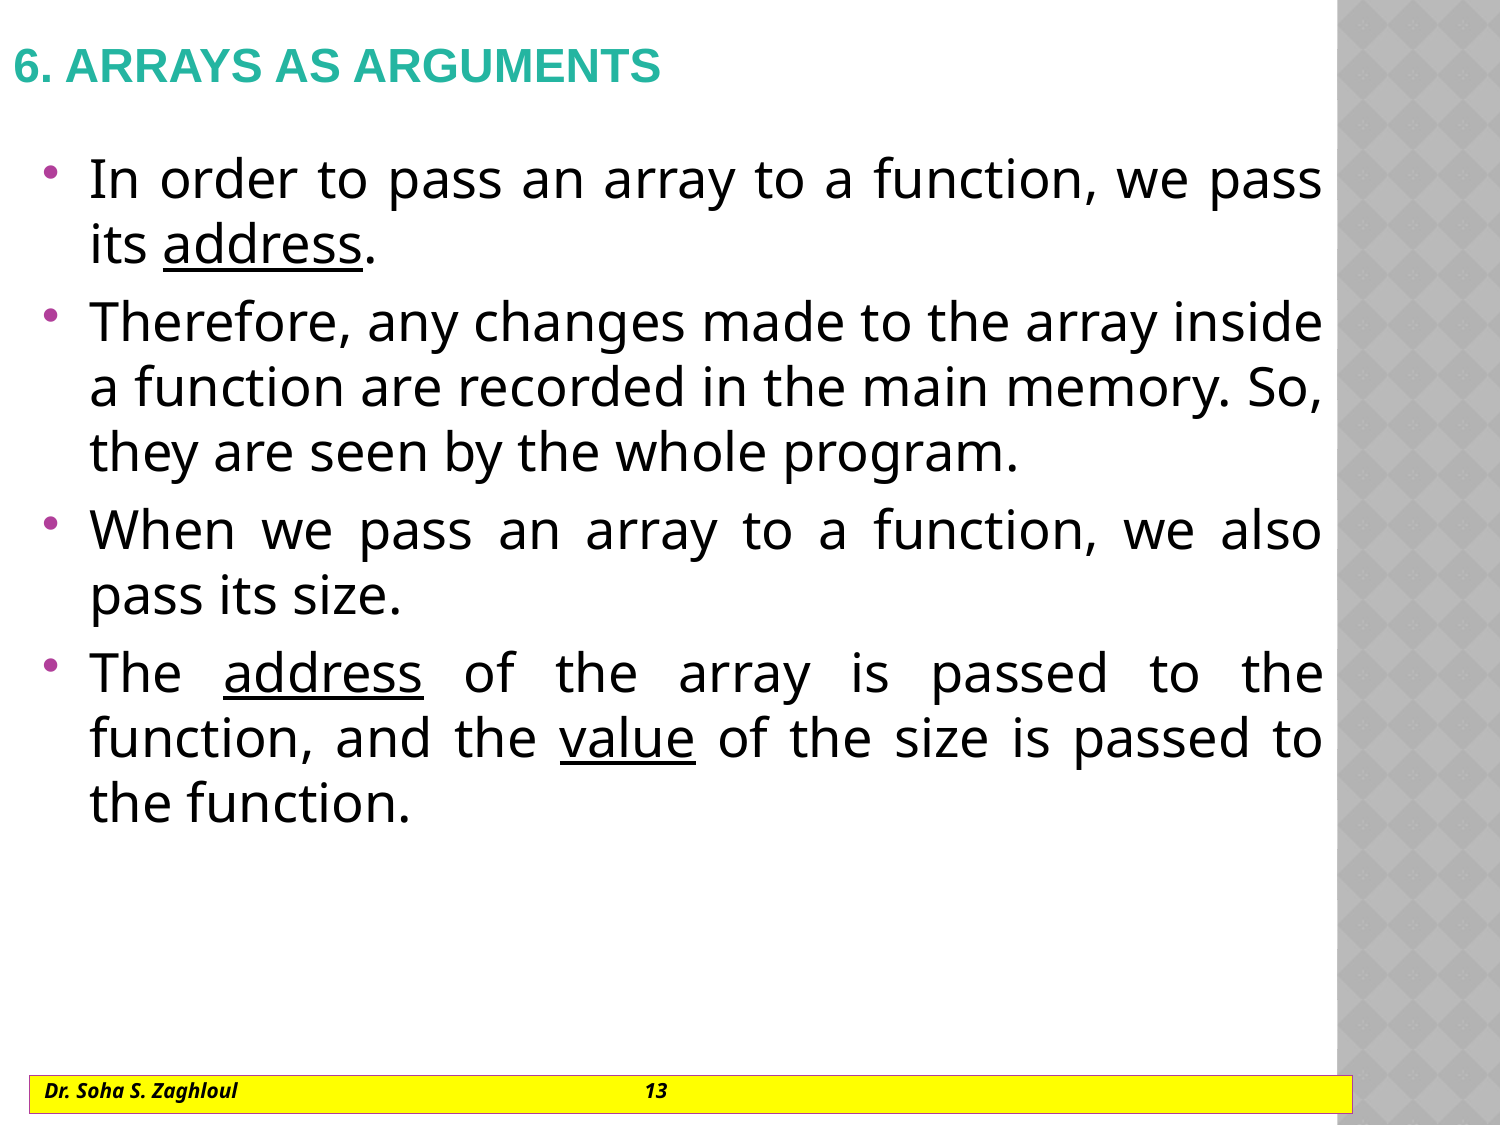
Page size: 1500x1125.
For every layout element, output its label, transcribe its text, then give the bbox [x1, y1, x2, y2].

title 6. arrays as arguments [5, 19, 1341, 93]
text_box Dr. Soha S. Zaghloul 13 [29, 1075, 1353, 1114]
list In order to pass an array to a function, we pass its address. Therefore, any changes made to the array inside a function are recorded in the main memory. So, they are seen by the whole program. When we pass an array to a function, we also pass its size. The address of the array is passed to the function, and the value of the size is passed to the function. [29, 137, 1341, 1059]
